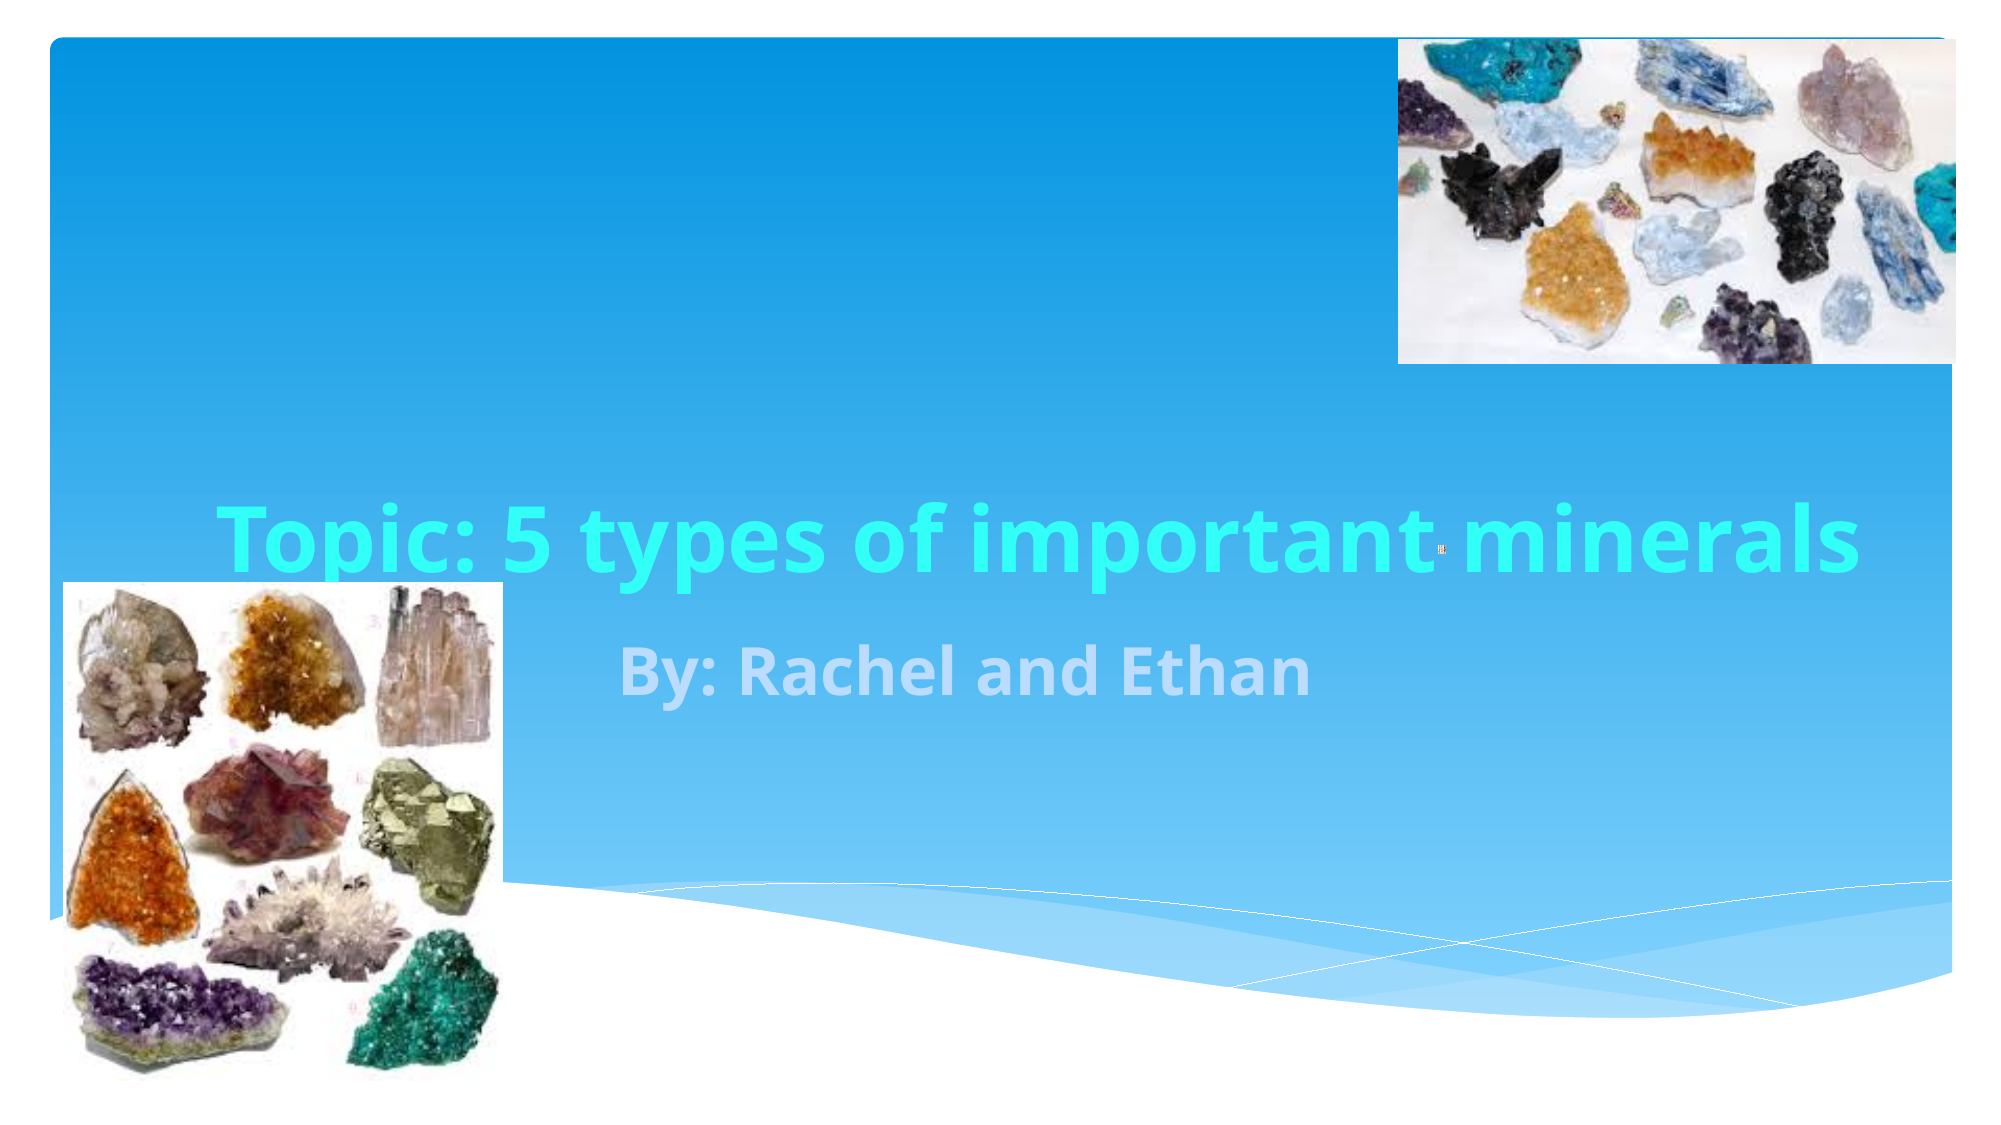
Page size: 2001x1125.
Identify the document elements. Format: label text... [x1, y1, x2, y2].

picture [63, 582, 504, 1081]
picture [1398, 38, 1956, 364]
title Topic: 5 types of important minerals [189, 305, 1890, 598]
picture [1437, 545, 1446, 554]
subtitle By: Rachel and Ethan [509, 620, 1716, 893]
